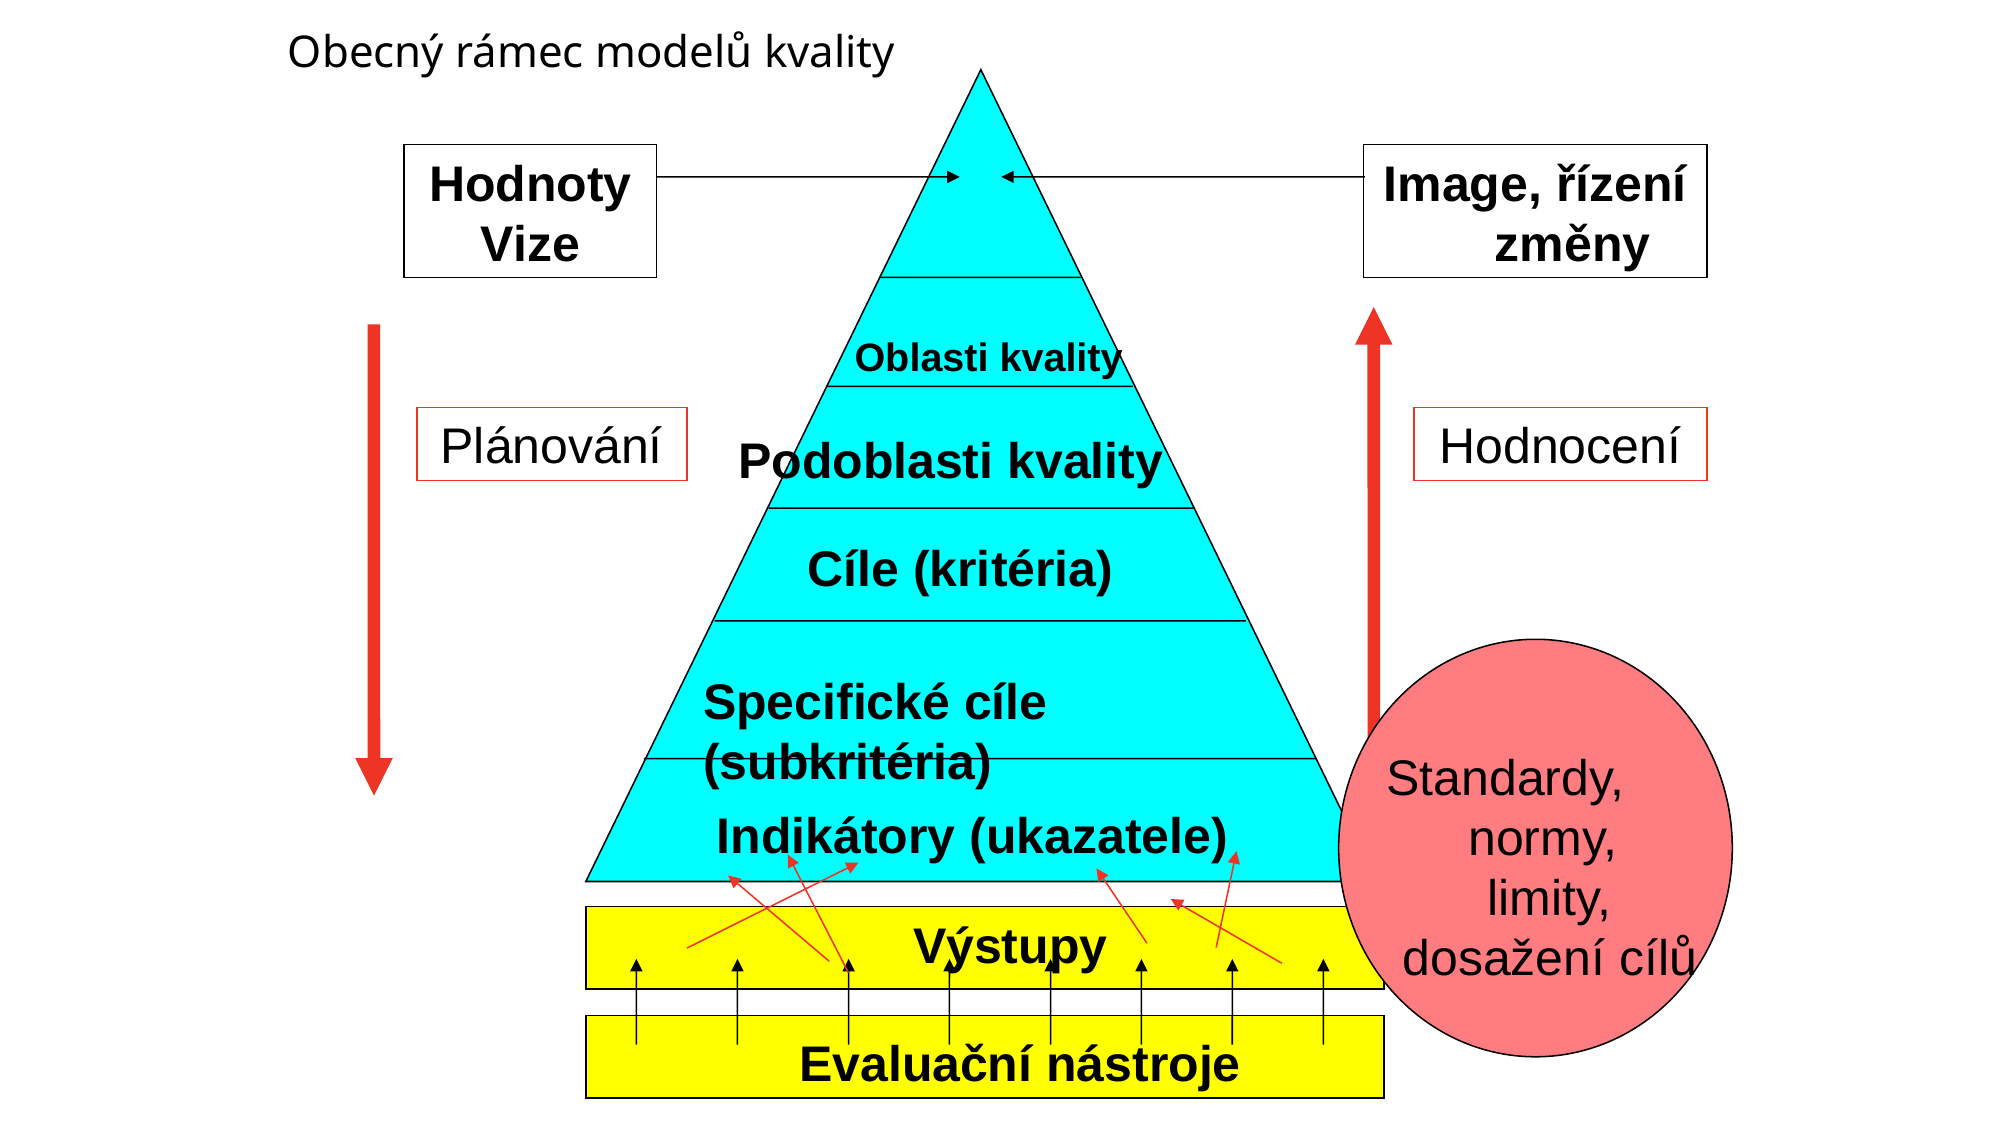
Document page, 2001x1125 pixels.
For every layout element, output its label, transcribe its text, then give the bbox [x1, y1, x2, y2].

text_box Hodnocení [1413, 407, 1707, 481]
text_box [585, 69, 1384, 1101]
text_box Standardy, normy, limity, dosažení cílů [1384, 738, 1733, 992]
title Obecný rámec modelů kvality [36, 21, 1147, 86]
text_box Hodnoty Vize [404, 144, 585, 278]
text_box [1384, 639, 1703, 738]
text_box Image, řízení změny [1384, 144, 1707, 278]
text_box [367, 324, 381, 796]
text_box Plánování [416, 407, 585, 481]
text_box [1392, 992, 1679, 1057]
